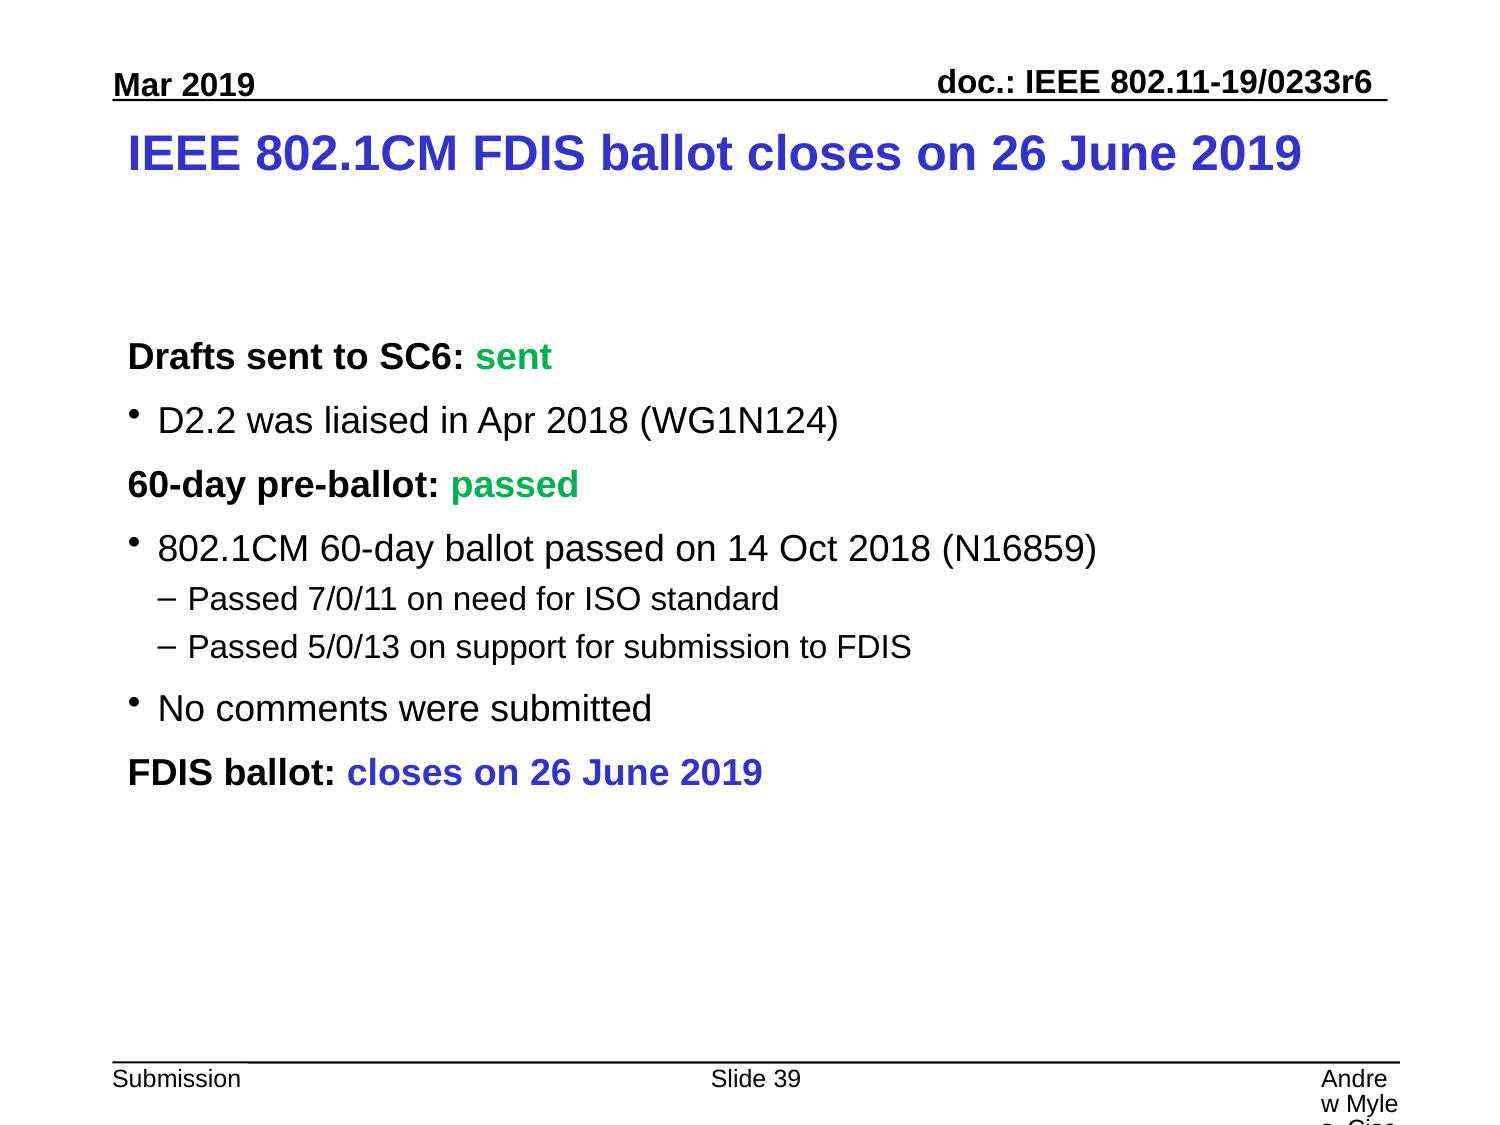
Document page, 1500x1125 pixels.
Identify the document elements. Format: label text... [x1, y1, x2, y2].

list Drafts sent to SC6: sent D2.2 was liaised in Apr 2018 (WG1N124) 60-day pre-ballot: passed 802.1CM 60-day ballot passed on 14 Oct 2018 (N16859) Passed 7/0/11 on need for ISO standard Passed 5/0/13 on support for submission to FDIS No comments were submitted FDIS ballot: closes on 26 June 2019 [112, 324, 1388, 1000]
footer Andrew Myles, Cisco [1320, 1061, 1402, 1093]
title IEEE 802.1CM FDIS ballot closes on 26 June 2019 [112, 112, 1388, 288]
slide_number Slide 39 [709, 1061, 803, 1093]
